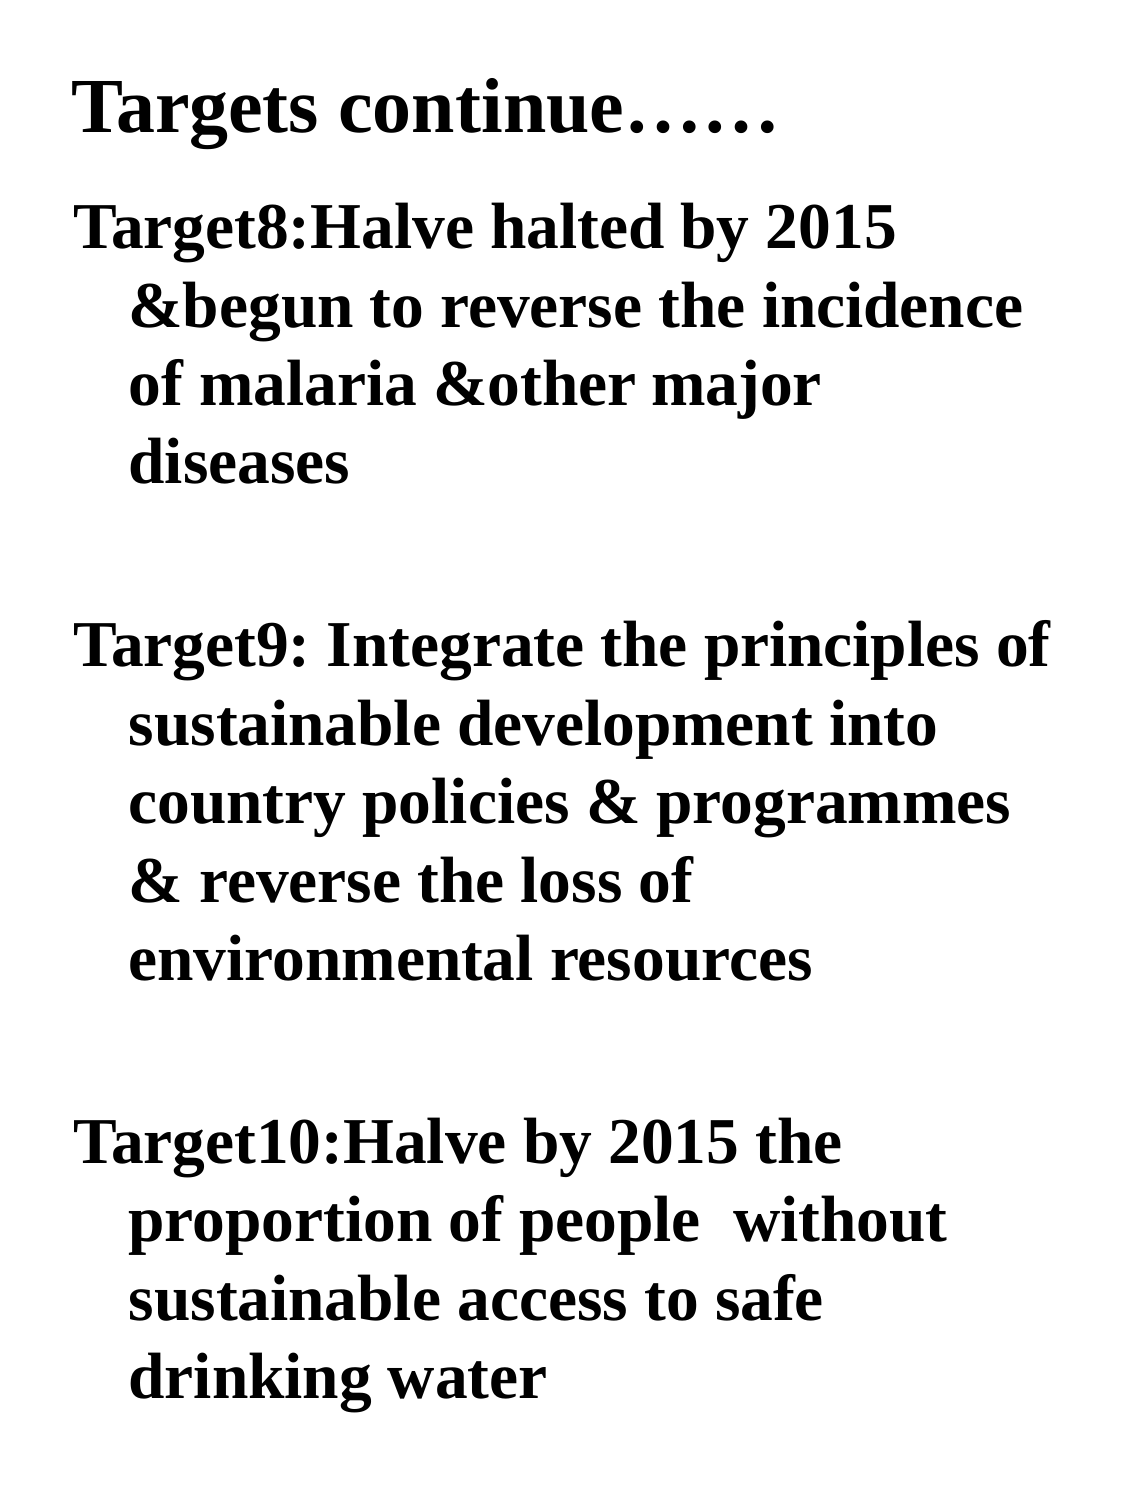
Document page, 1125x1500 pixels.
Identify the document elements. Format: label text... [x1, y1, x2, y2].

title Targets continue…… [56, 46, 1069, 157]
list Target8:Halve halted by 2015 &begun to reverse the incidence of malaria &other major diseases Target9: Integrate the principles of sustainable development into country policies & programmes & reverse the loss of environmental resources Target10:Halve by 2015 the proportion of people without sustainable access to safe drinking water [58, 175, 1069, 1429]
